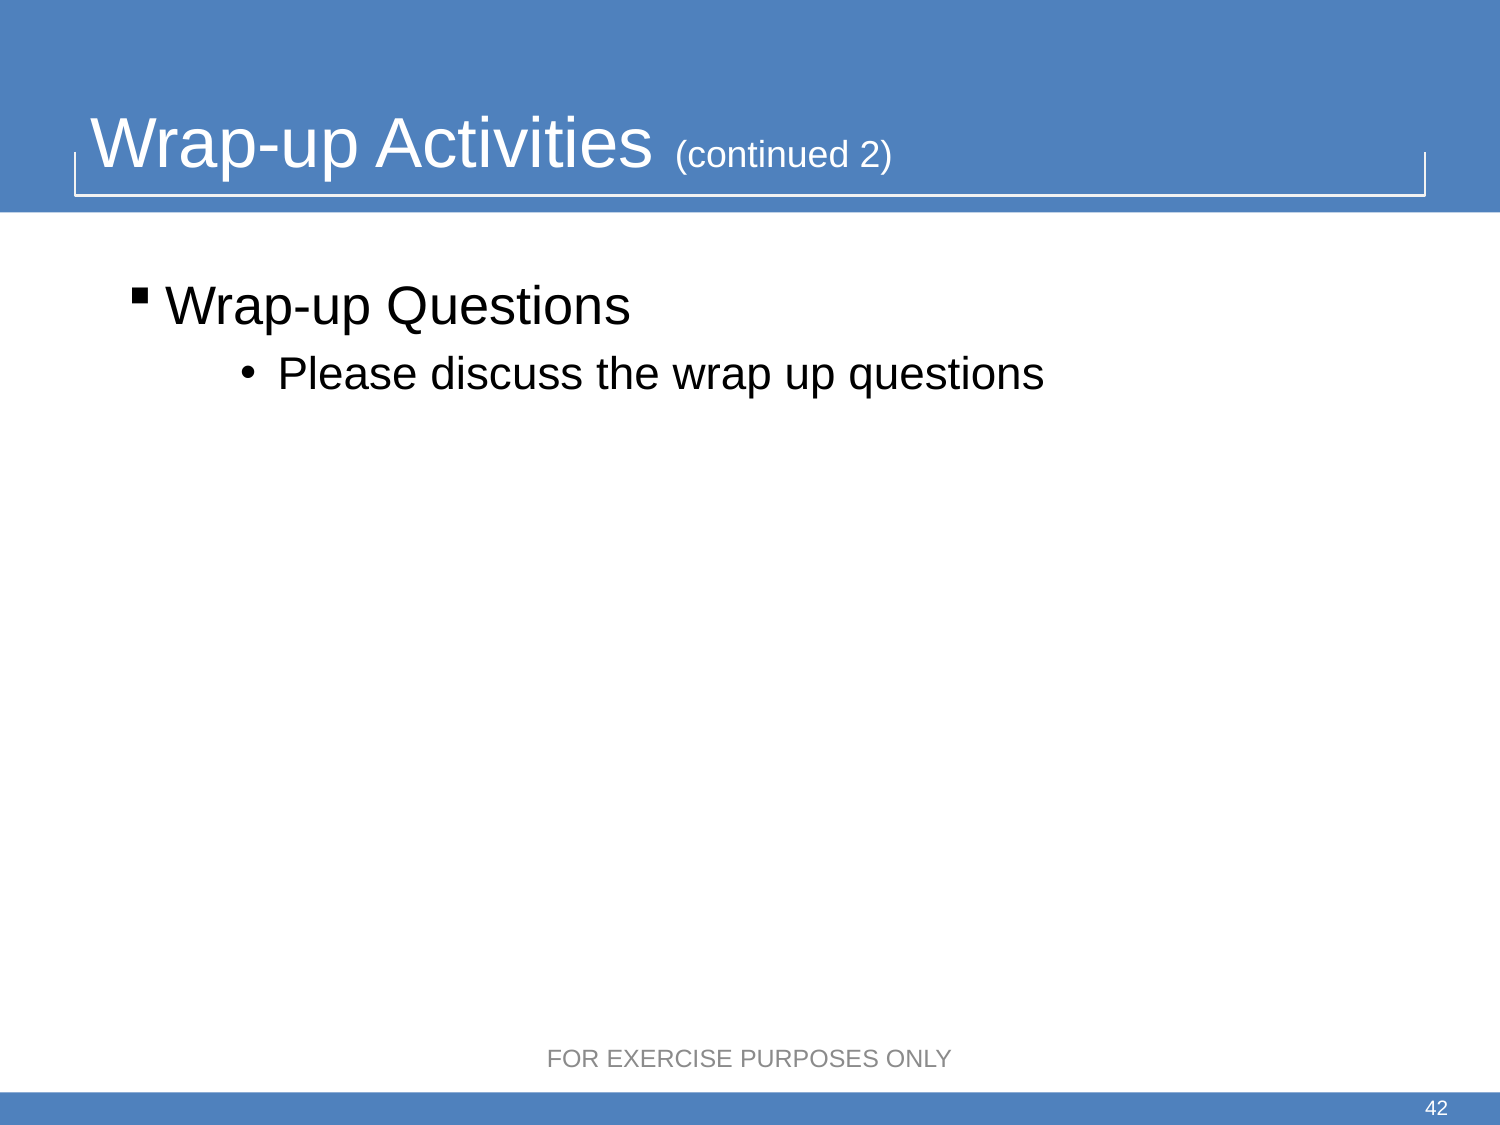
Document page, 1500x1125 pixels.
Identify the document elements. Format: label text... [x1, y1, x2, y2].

footer FOR EXERCISE PURPOSES ONLY [512, 1042, 988, 1103]
list Wrap-up Questions Please discuss the wrap up questions [74, 262, 1426, 1006]
title Wrap-up Activities (continued 2) [74, 44, 1426, 233]
